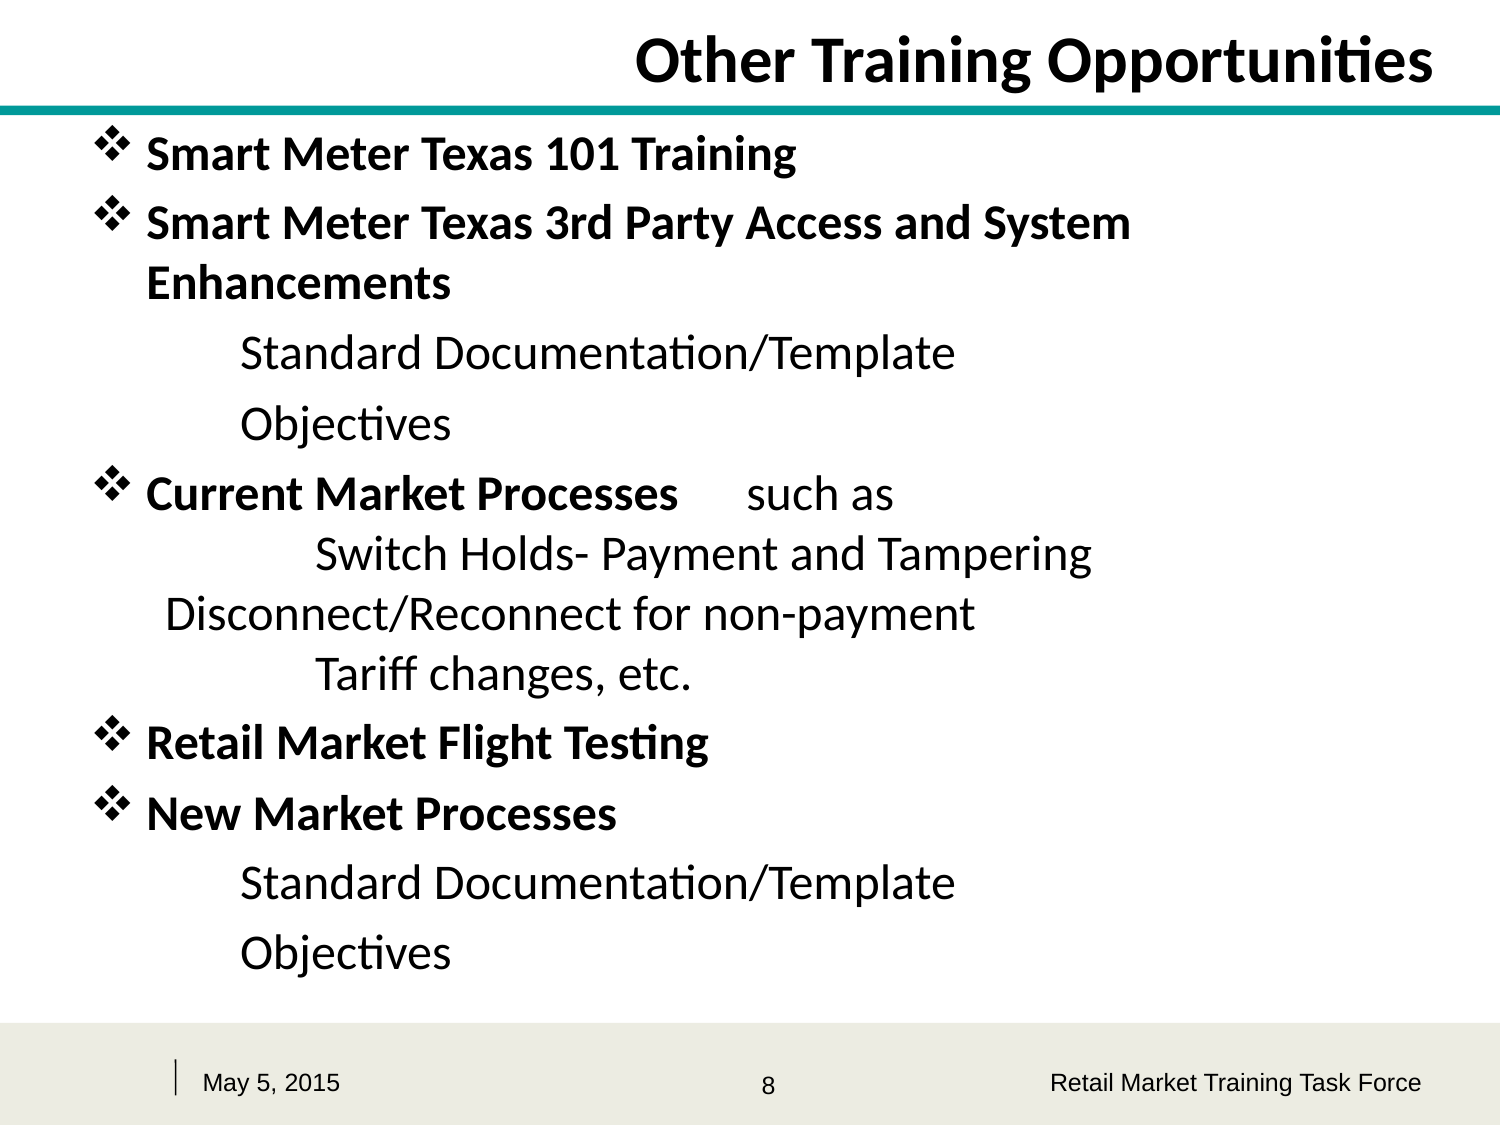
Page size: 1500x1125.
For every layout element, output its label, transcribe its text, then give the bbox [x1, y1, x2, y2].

footer Retail Market Training Task Force [1024, 1059, 1438, 1125]
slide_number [187, 1059, 538, 1125]
list Smart Meter Texas 101 Training Smart Meter Texas 3rd Party Access and System Enhancements Standard Documentation/Template Objectives Current Market Processes such as Switch Holds- Payment and Tampering Disconnect/Reconnect for non-payment Tariff changes, etc. Retail Market Flight Testing New Market Processes Standard Documentation/Template Objectives [74, 112, 1426, 888]
title Other Training Opportunities [24, 0, 1451, 113]
